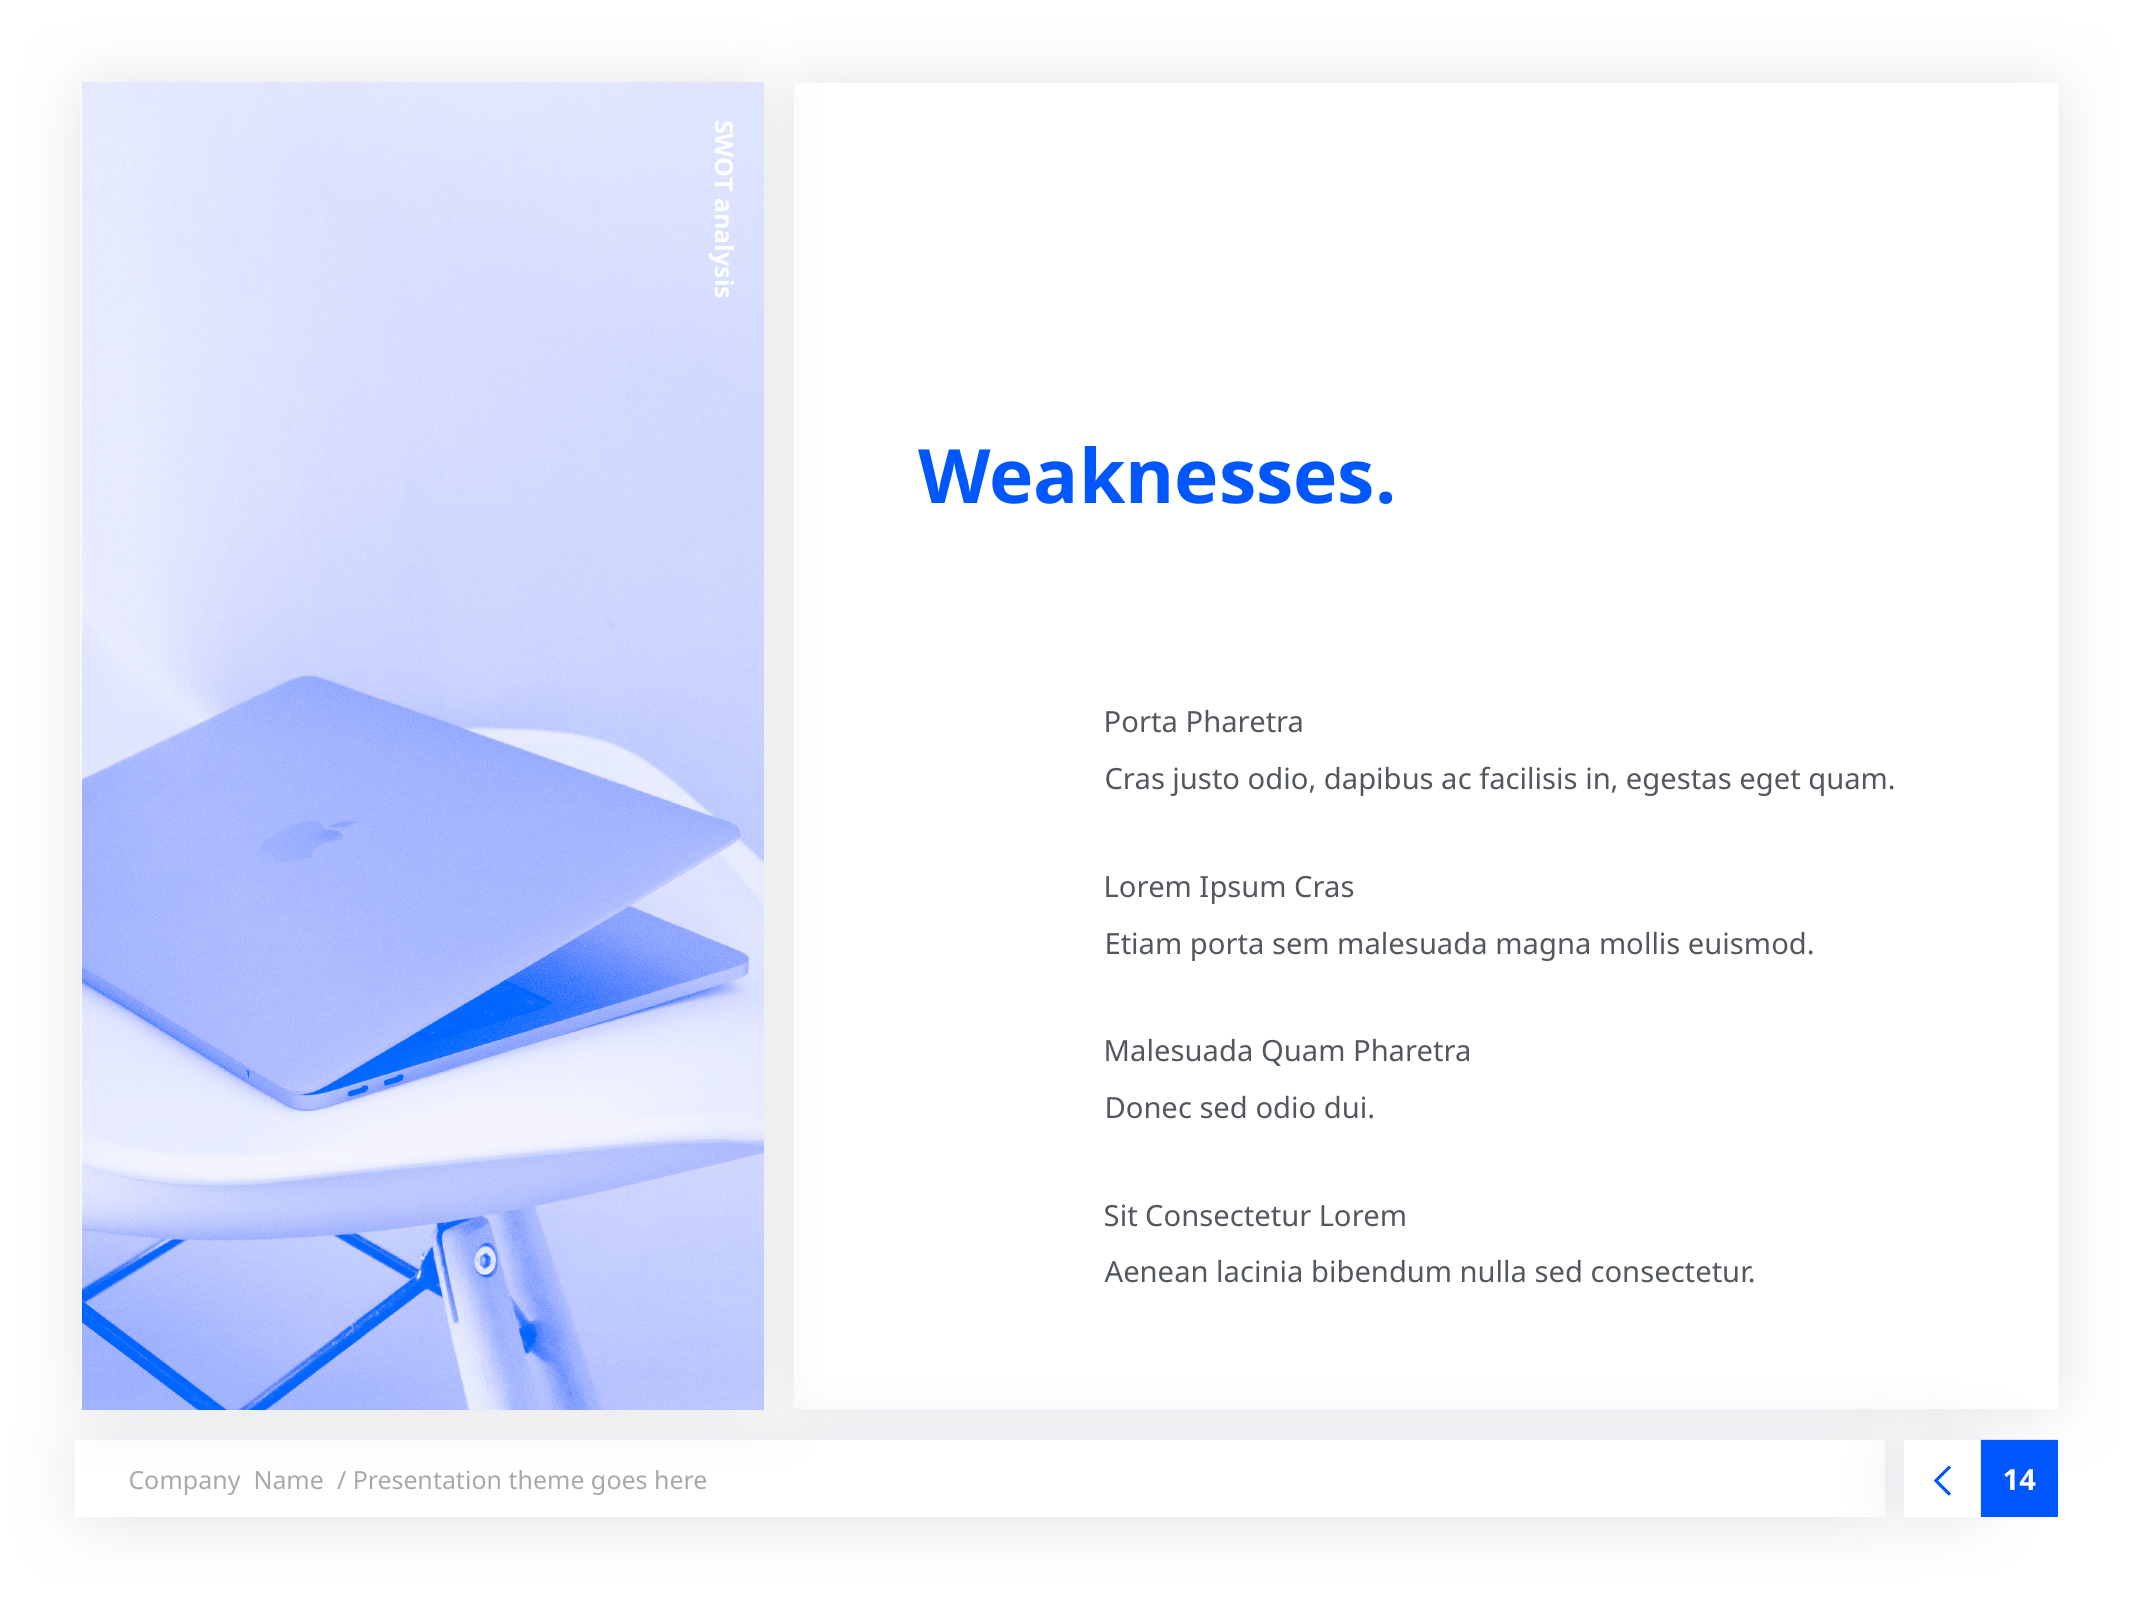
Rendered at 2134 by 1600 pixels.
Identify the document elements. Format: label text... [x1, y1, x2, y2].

list Aenean lacinia bibendum nulla sed consectetur. [1104, 1237, 1935, 1299]
slide_number 14 [1999, 1460, 2040, 1501]
list Malesuada Quam Pharetra [1103, 1016, 1935, 1078]
list Cras justo odio, dapibus ac facilisis in, egestas eget quam. [1104, 748, 1935, 805]
list Lorem Ipsum Cras [1103, 851, 1935, 913]
picture [81, 82, 764, 1410]
list Donec sed odio dui. [1104, 1072, 1935, 1134]
list Etiam porta sem malesuada magna mollis euismod. [1104, 908, 1935, 970]
list Company Name / Presentation theme goes here [127, 1462, 1846, 1497]
title Weaknesses. [918, 175, 1935, 521]
list Sit Consectetur Lorem [1103, 1180, 1935, 1242]
list Porta Pharetra [1103, 686, 1935, 748]
